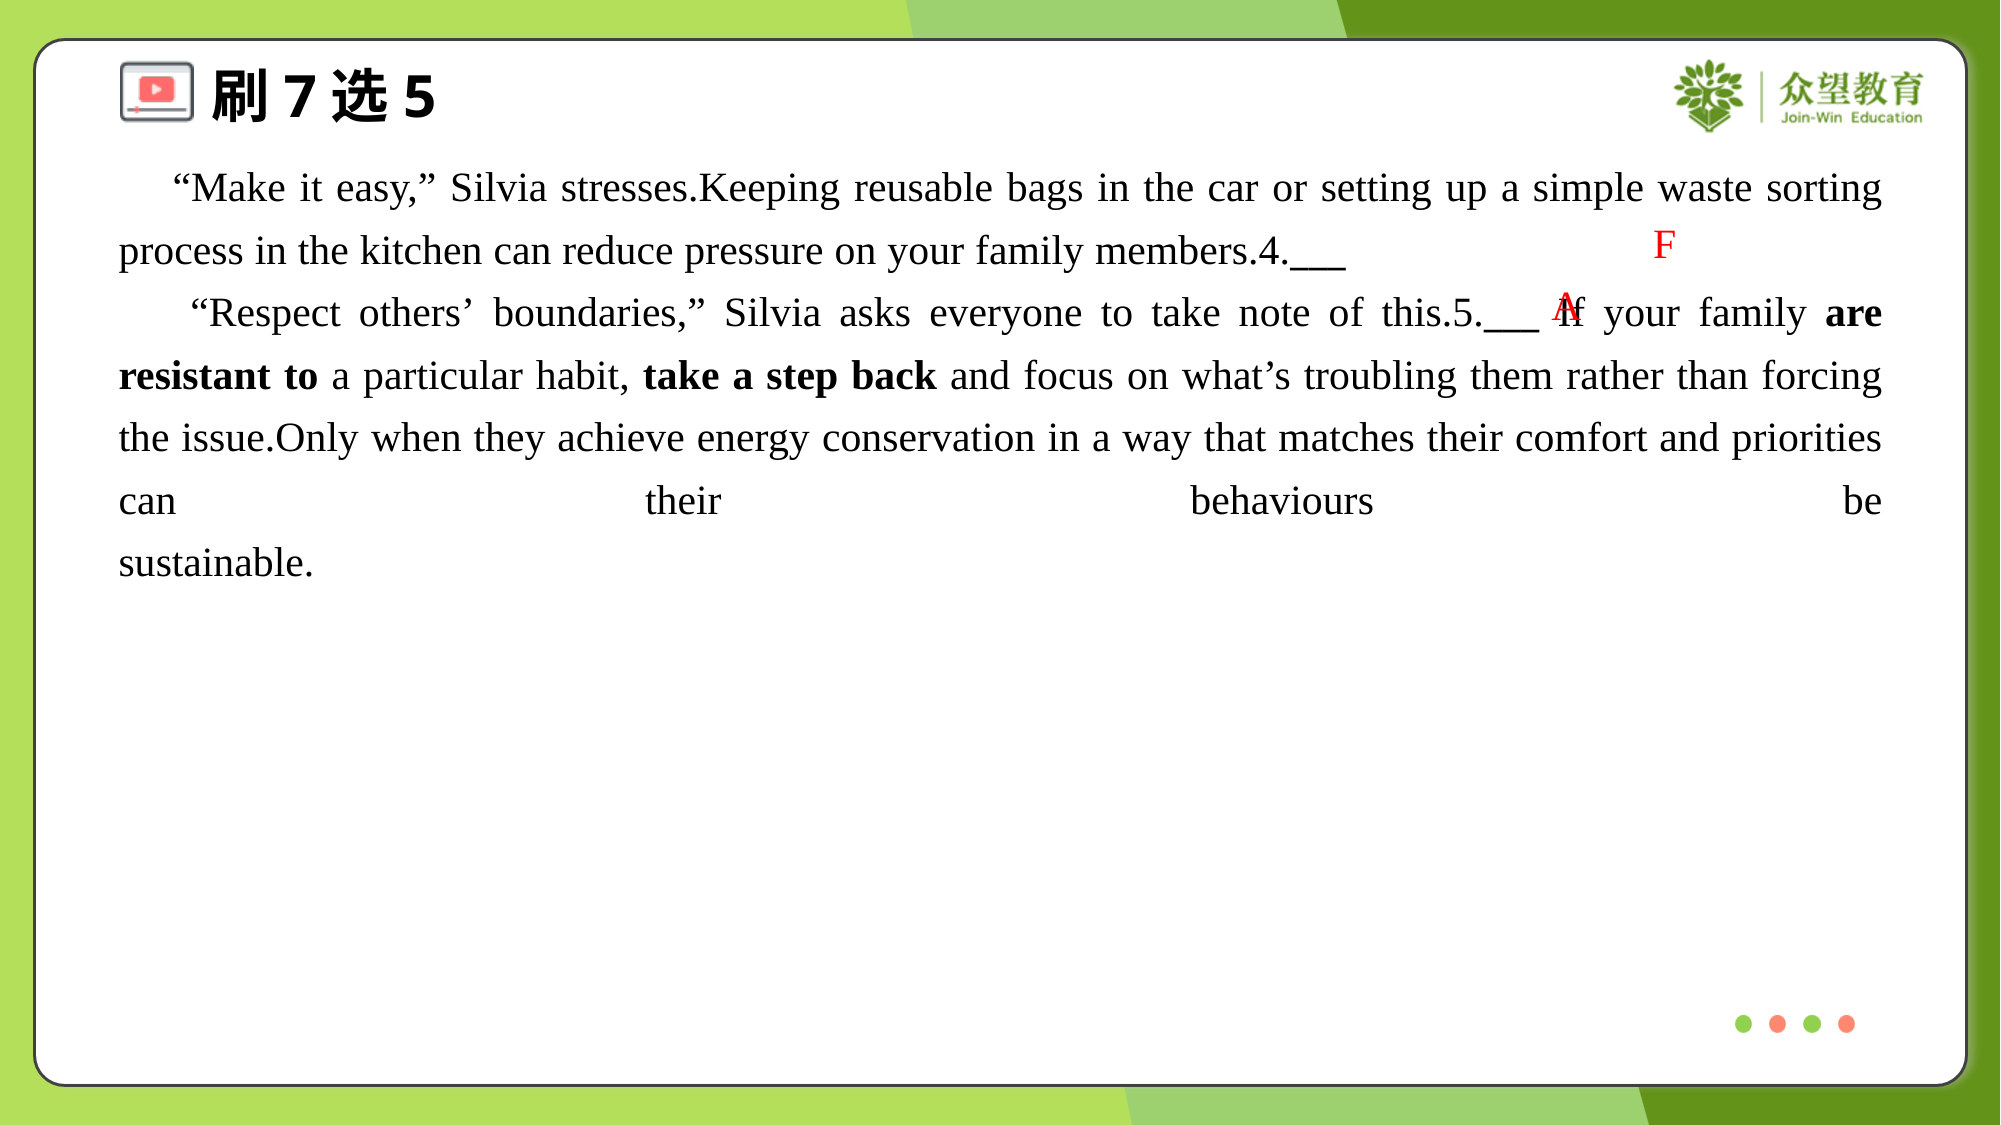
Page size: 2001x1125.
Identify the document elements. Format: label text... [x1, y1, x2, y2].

text_box “Make it easy,” Silvia stresses.Keeping reusable bags in the car or setting up a simple waste sorting process in the kitchen can reduce pressure on your family members.4.___ “Respect others’ boundaries,” Silvia asks everyone to take note of this.5.___ If your family are resistant to a particular habit, take a step back and focus on what’s troubling them rather than forcing the issue.Only when they achieve energy conservation in a way that matches their comfort and priorities can their behaviours be sustainable.#5 [118, 147, 1883, 517]
picture [0, 0, 2000, 1125]
text_box F [1648, 203, 1681, 262]
text_box A [1546, 266, 1587, 324]
